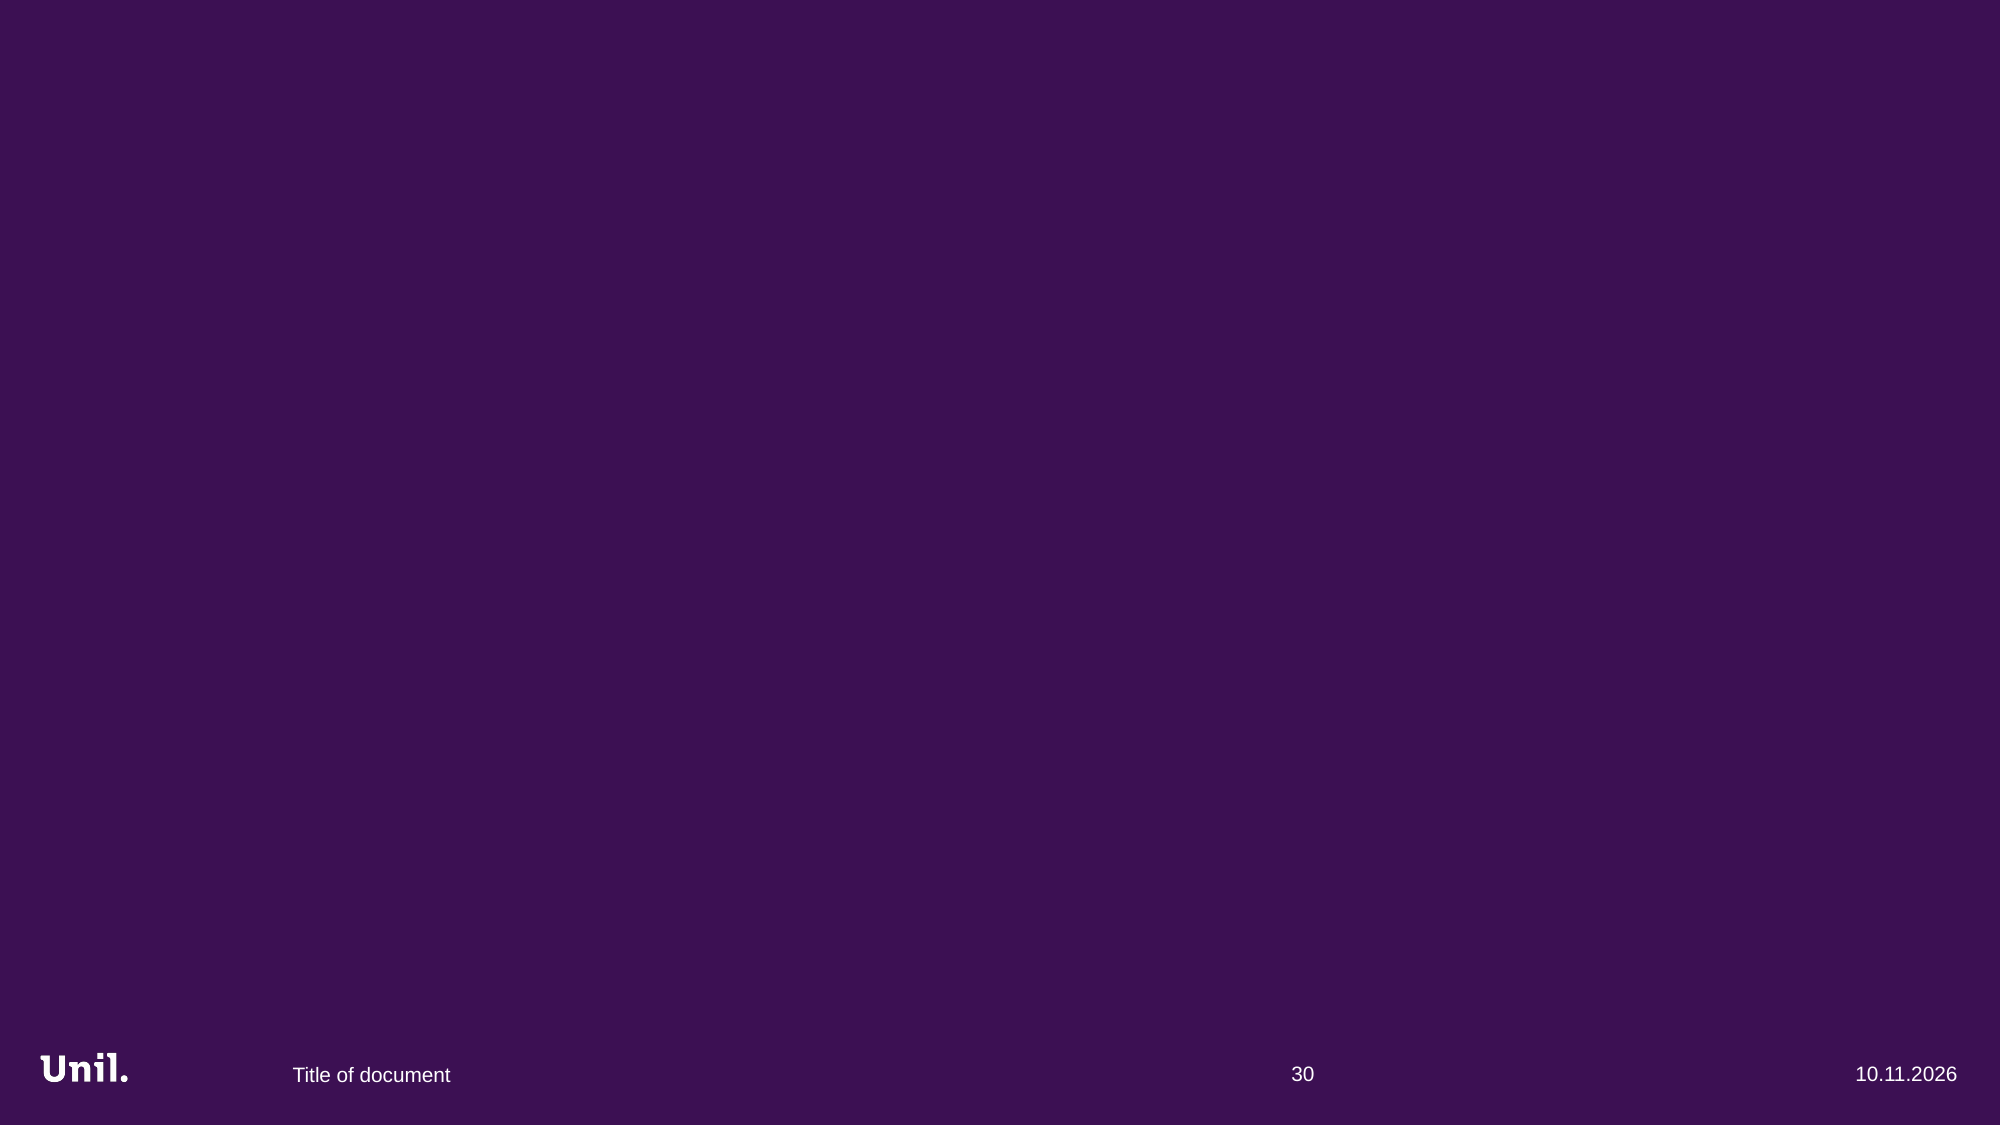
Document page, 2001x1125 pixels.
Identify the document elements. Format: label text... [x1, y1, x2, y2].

picture [27, 1042, 141, 1095]
slide_number 30 [1250, 1037, 1355, 1086]
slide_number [1789, 1026, 1958, 1086]
footer Title of document [292, 1011, 1048, 1087]
